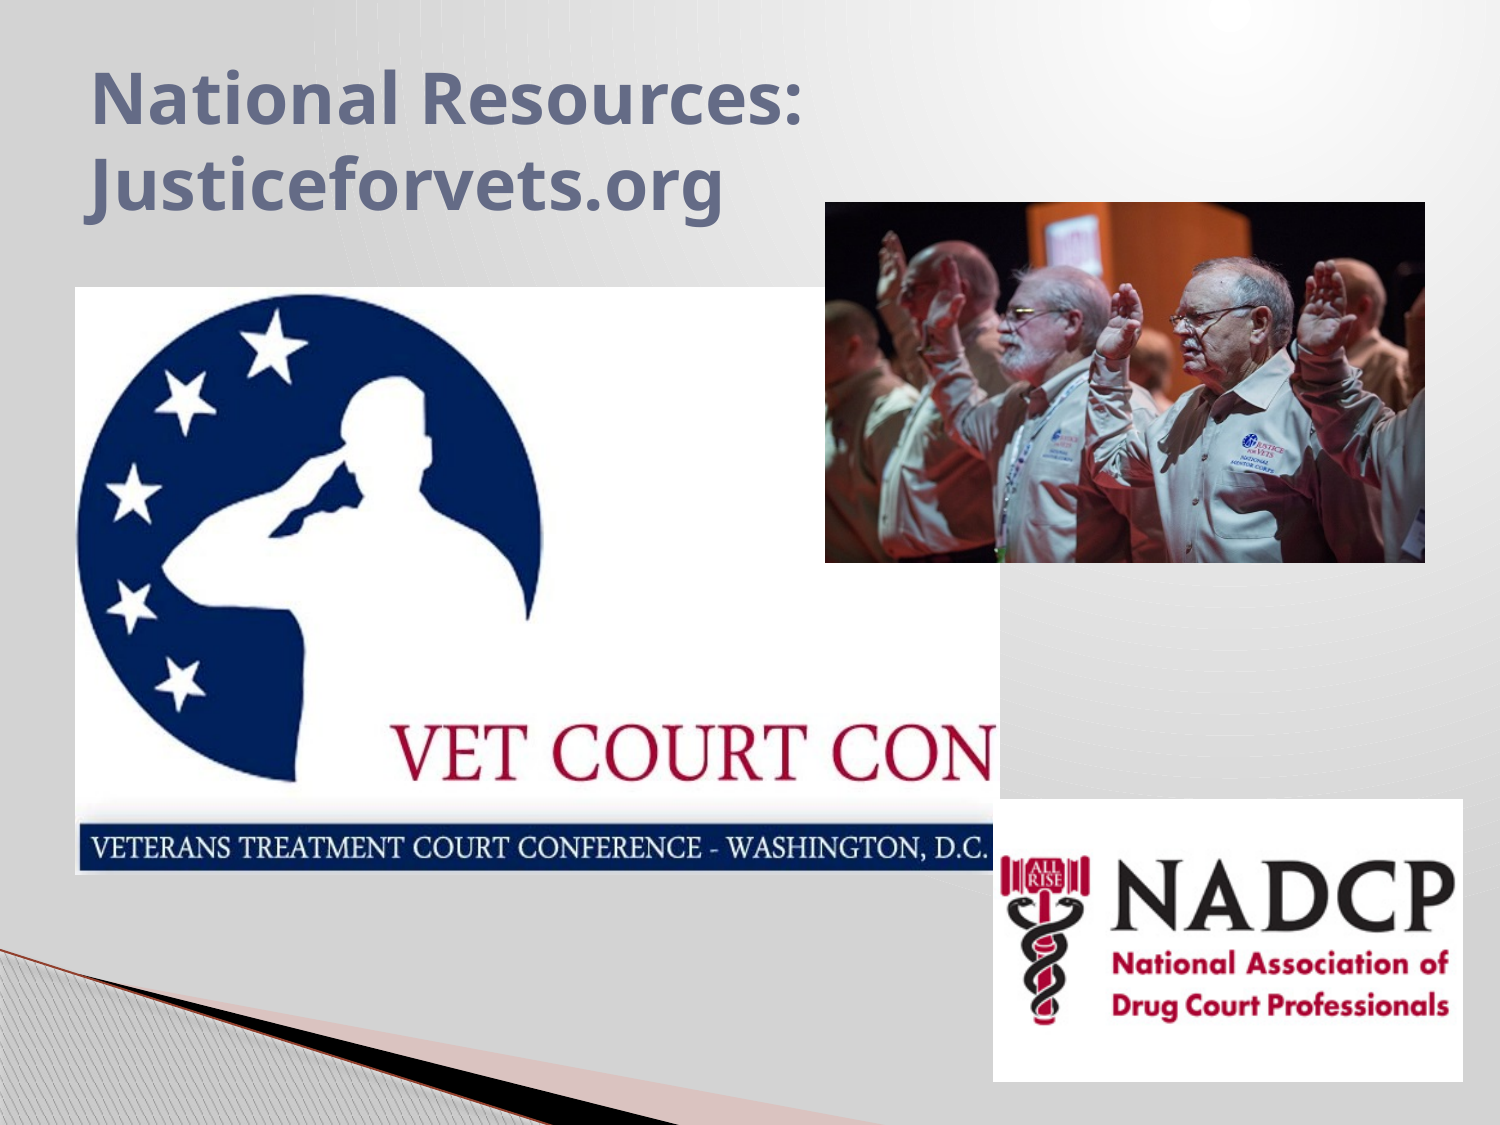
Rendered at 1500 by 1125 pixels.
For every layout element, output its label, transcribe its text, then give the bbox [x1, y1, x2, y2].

picture [993, 799, 1463, 1082]
title National Resources: Justiceforvets.org [75, 45, 1425, 233]
picture [824, 202, 1426, 563]
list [74, 287, 1001, 875]
